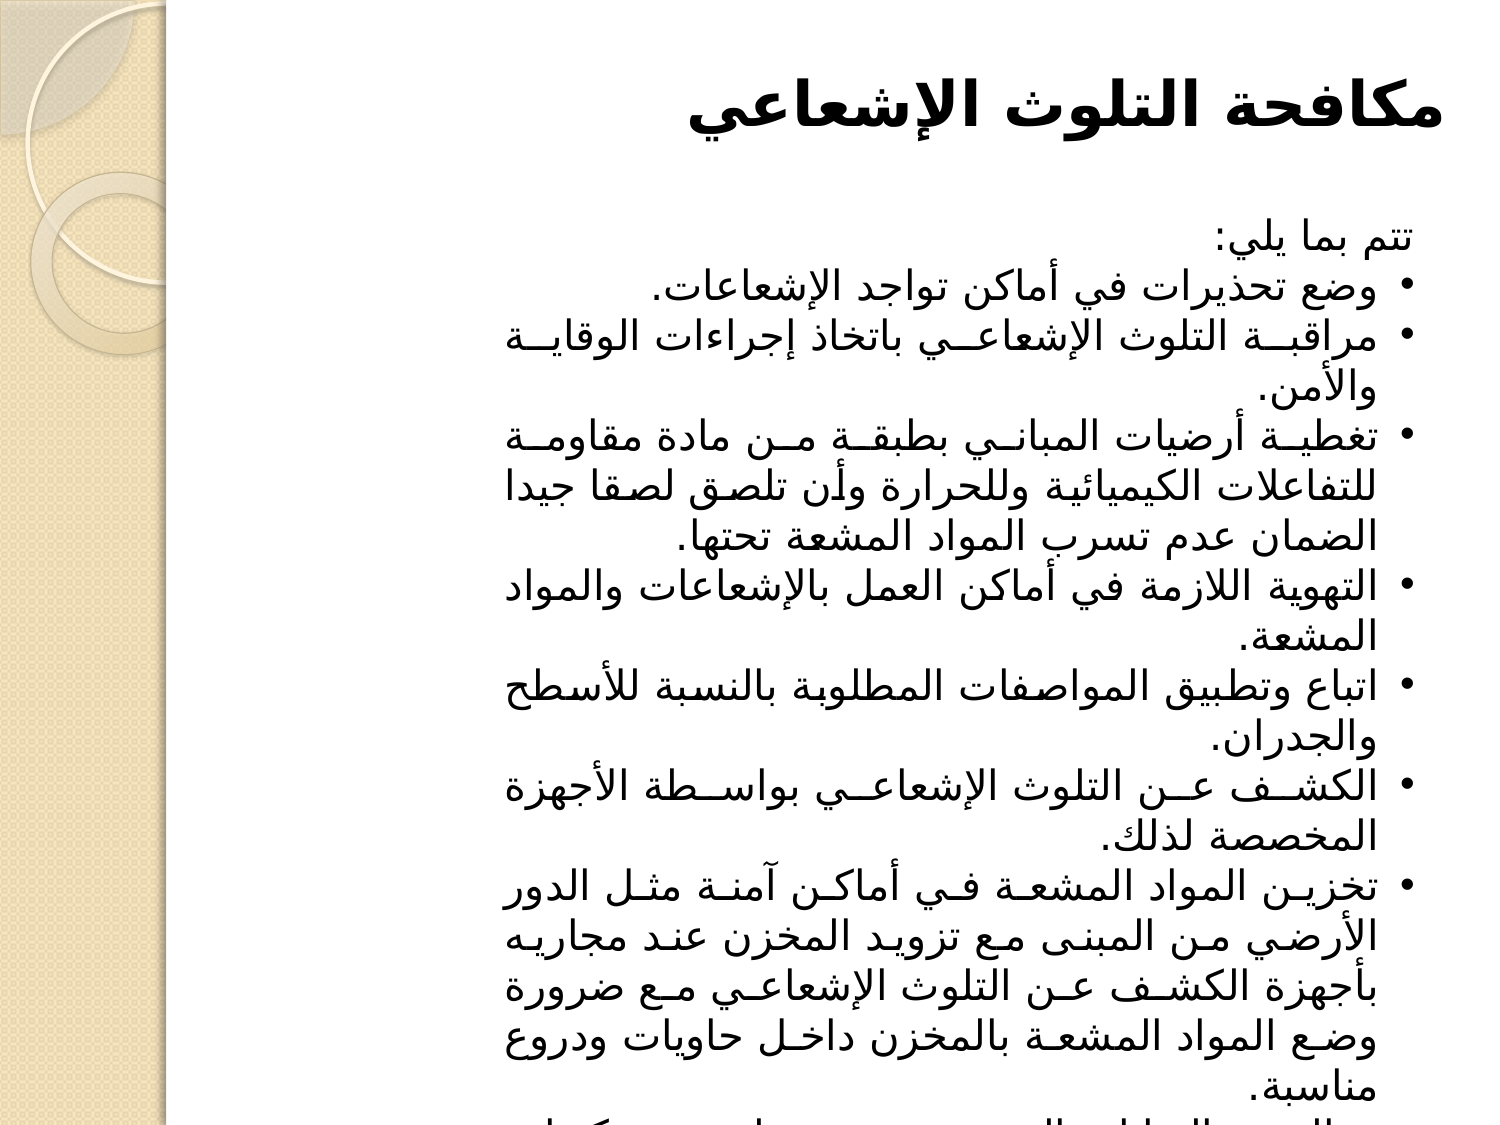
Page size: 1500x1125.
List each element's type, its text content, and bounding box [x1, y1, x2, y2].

text_box تتم بما يلي: وضع تحذيرات في أماكن تواجد الإشعاعات. مراقبة التلوث الإشعاعي باتخاذ إجراءات الوقاية والأمن. تغطية أرضيات المباني بطبقة من مادة مقاومة للتفاعلات الكيميائية وللحرارة وأن تلصق لصقا جيدا الضمان عدم تسرب المواد المشعة تحتها. التهوية اللازمة في أماكن العمل بالإشعاعات والمواد المشعة. اتباع وتطبيق المواصفات المطلوبة بالنسبة للأسطح والجدران. الكشف عن التلوث الإشعاعي بواسطة الأجهزة المخصصة لذلك. تخزين المواد المشعة في أماكن آمنة مثل الدور الأرضي من المبنى مع تزويد المخزن عند مجاريه بأجهزة الكشف عن التلوث الإشعاعي مع ضرورة وضع المواد المشعة بالمخزن داخل حاويات ودروع مناسبة. معالجة النفايات المشعة عن طريق مكونات السيليكون تيتانيوم والأكسجين التي تسحب السيزيوم المشع منها. وهناك العديد من أنواع التلوث الإشعاعي الناتجة عن الصناعات الكيماوية. كما أن استخدام بعض القنابل المحرمة دوليا في الحروب يؤدي إلى التلوث الإشعاعي [490, 201, 1430, 1125]
title مكافحة التلوث الإشعاعي [667, 45, 1466, 233]
